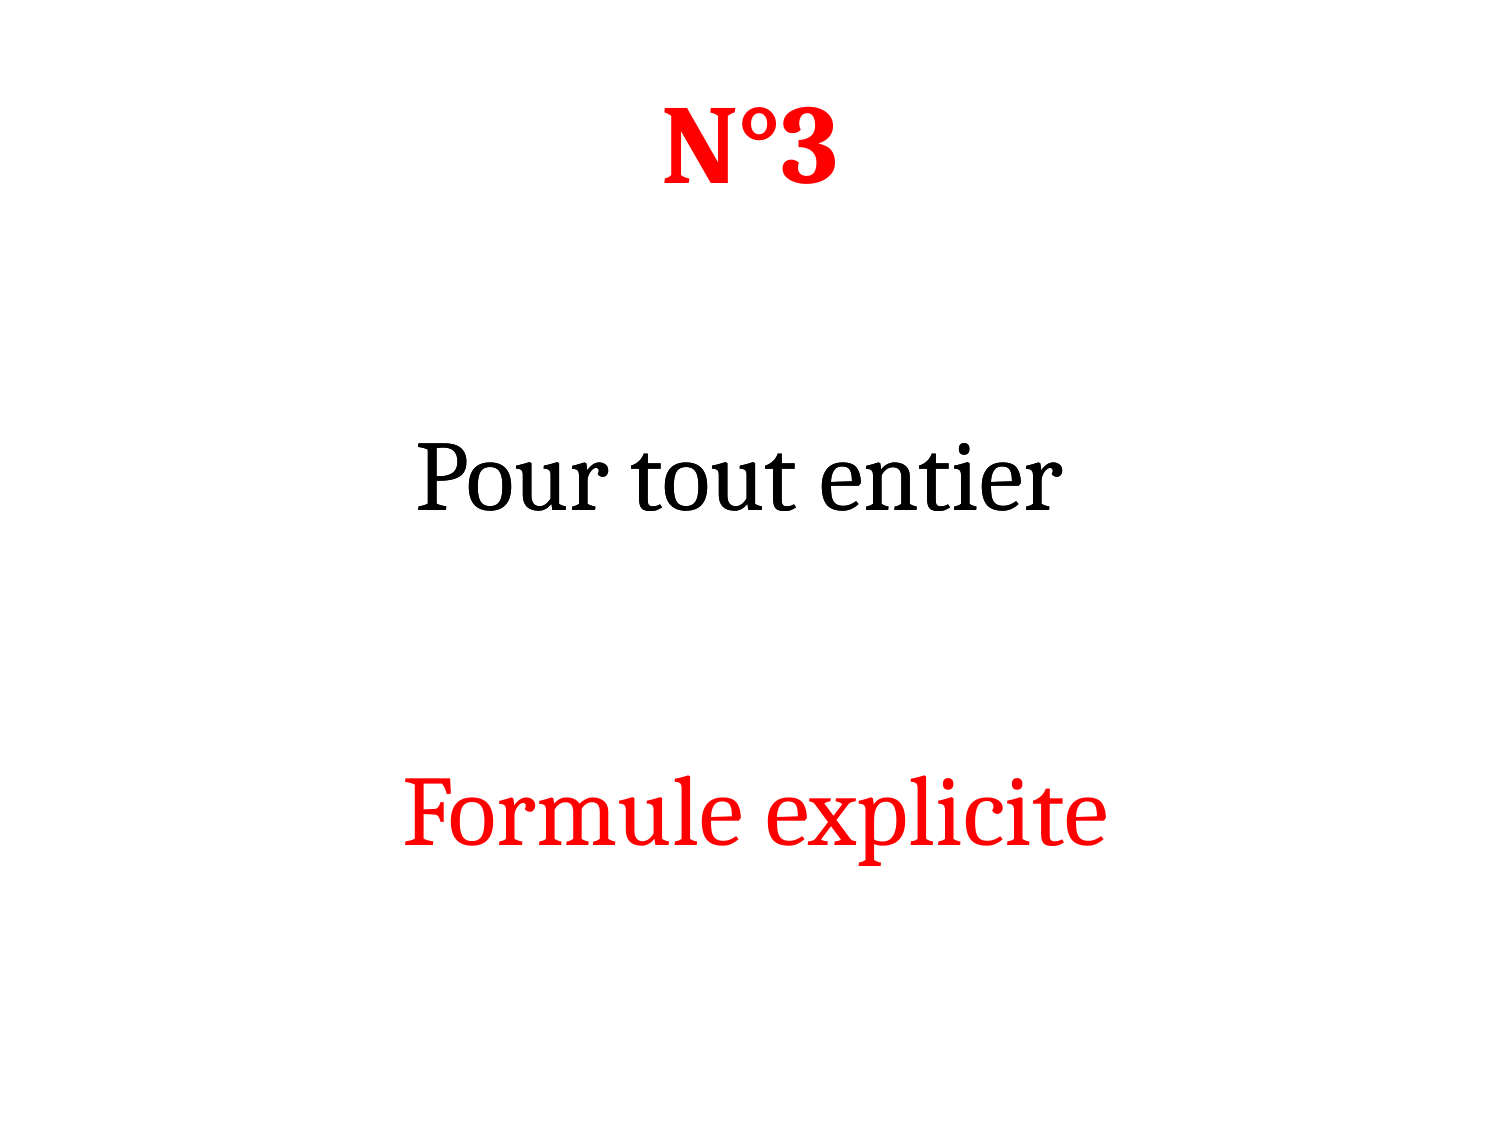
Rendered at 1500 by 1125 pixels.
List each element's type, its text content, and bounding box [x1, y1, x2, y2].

text_box Formule explicite [387, 738, 1124, 873]
text_box N°3 [0, 63, 1500, 214]
